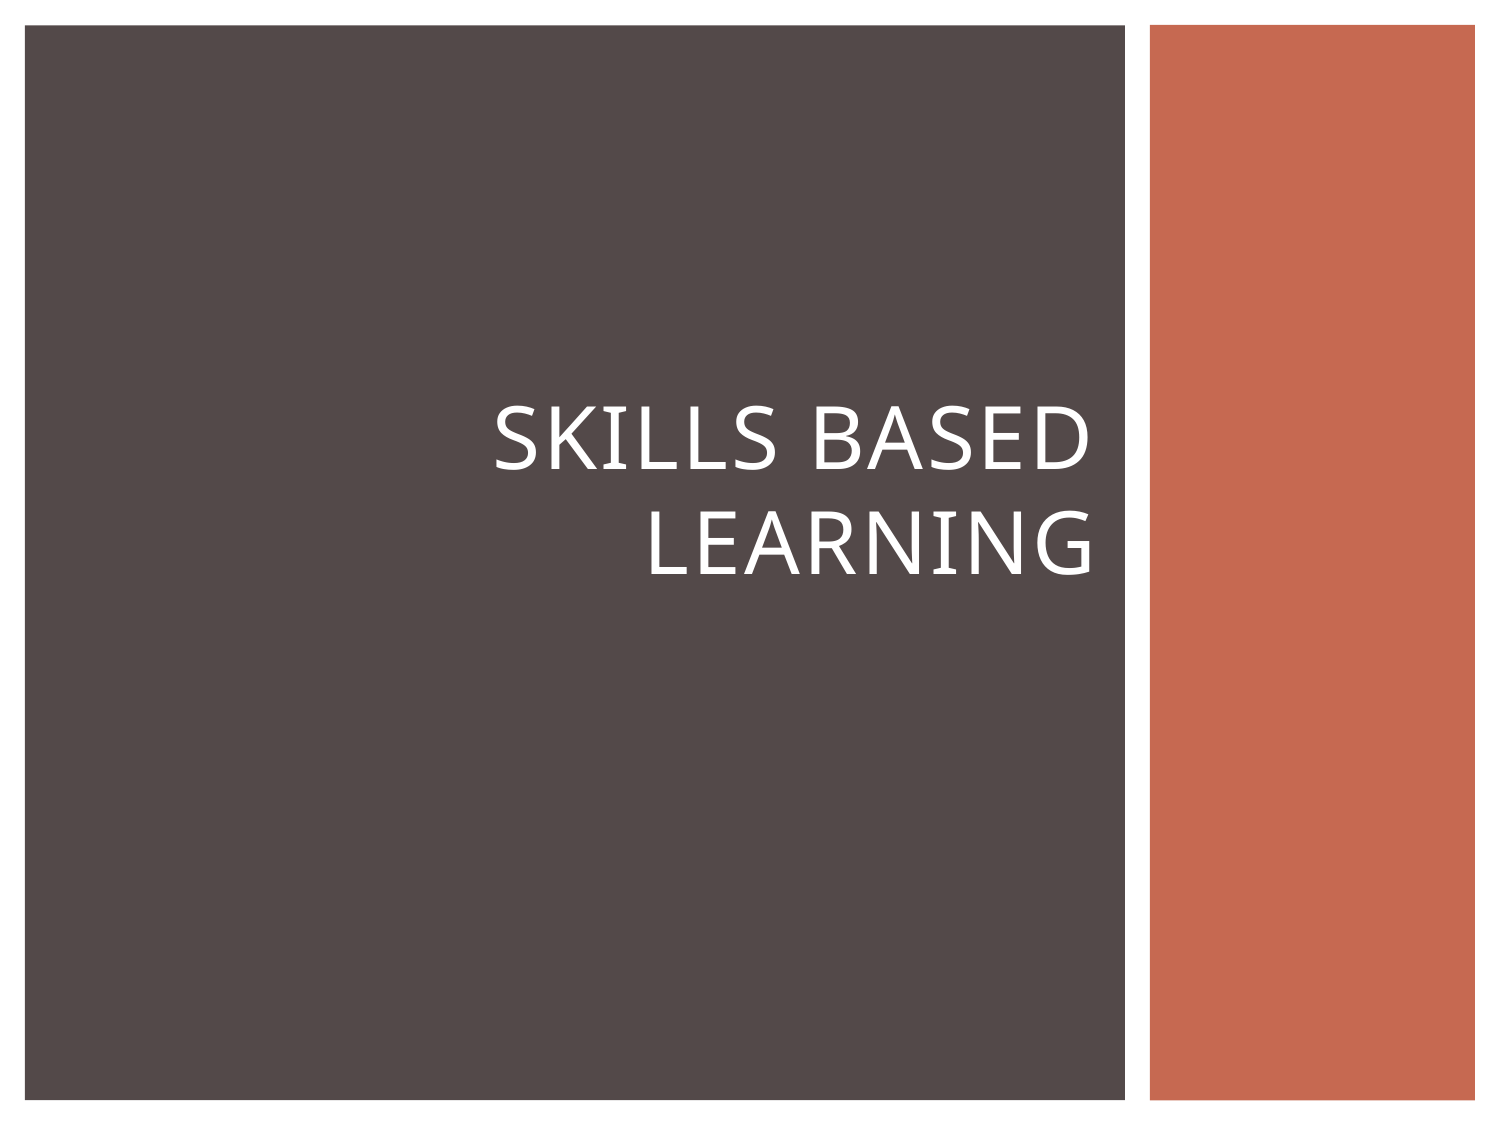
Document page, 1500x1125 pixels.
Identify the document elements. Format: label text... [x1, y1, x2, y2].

title Skills Based Learning [75, 336, 1113, 637]
